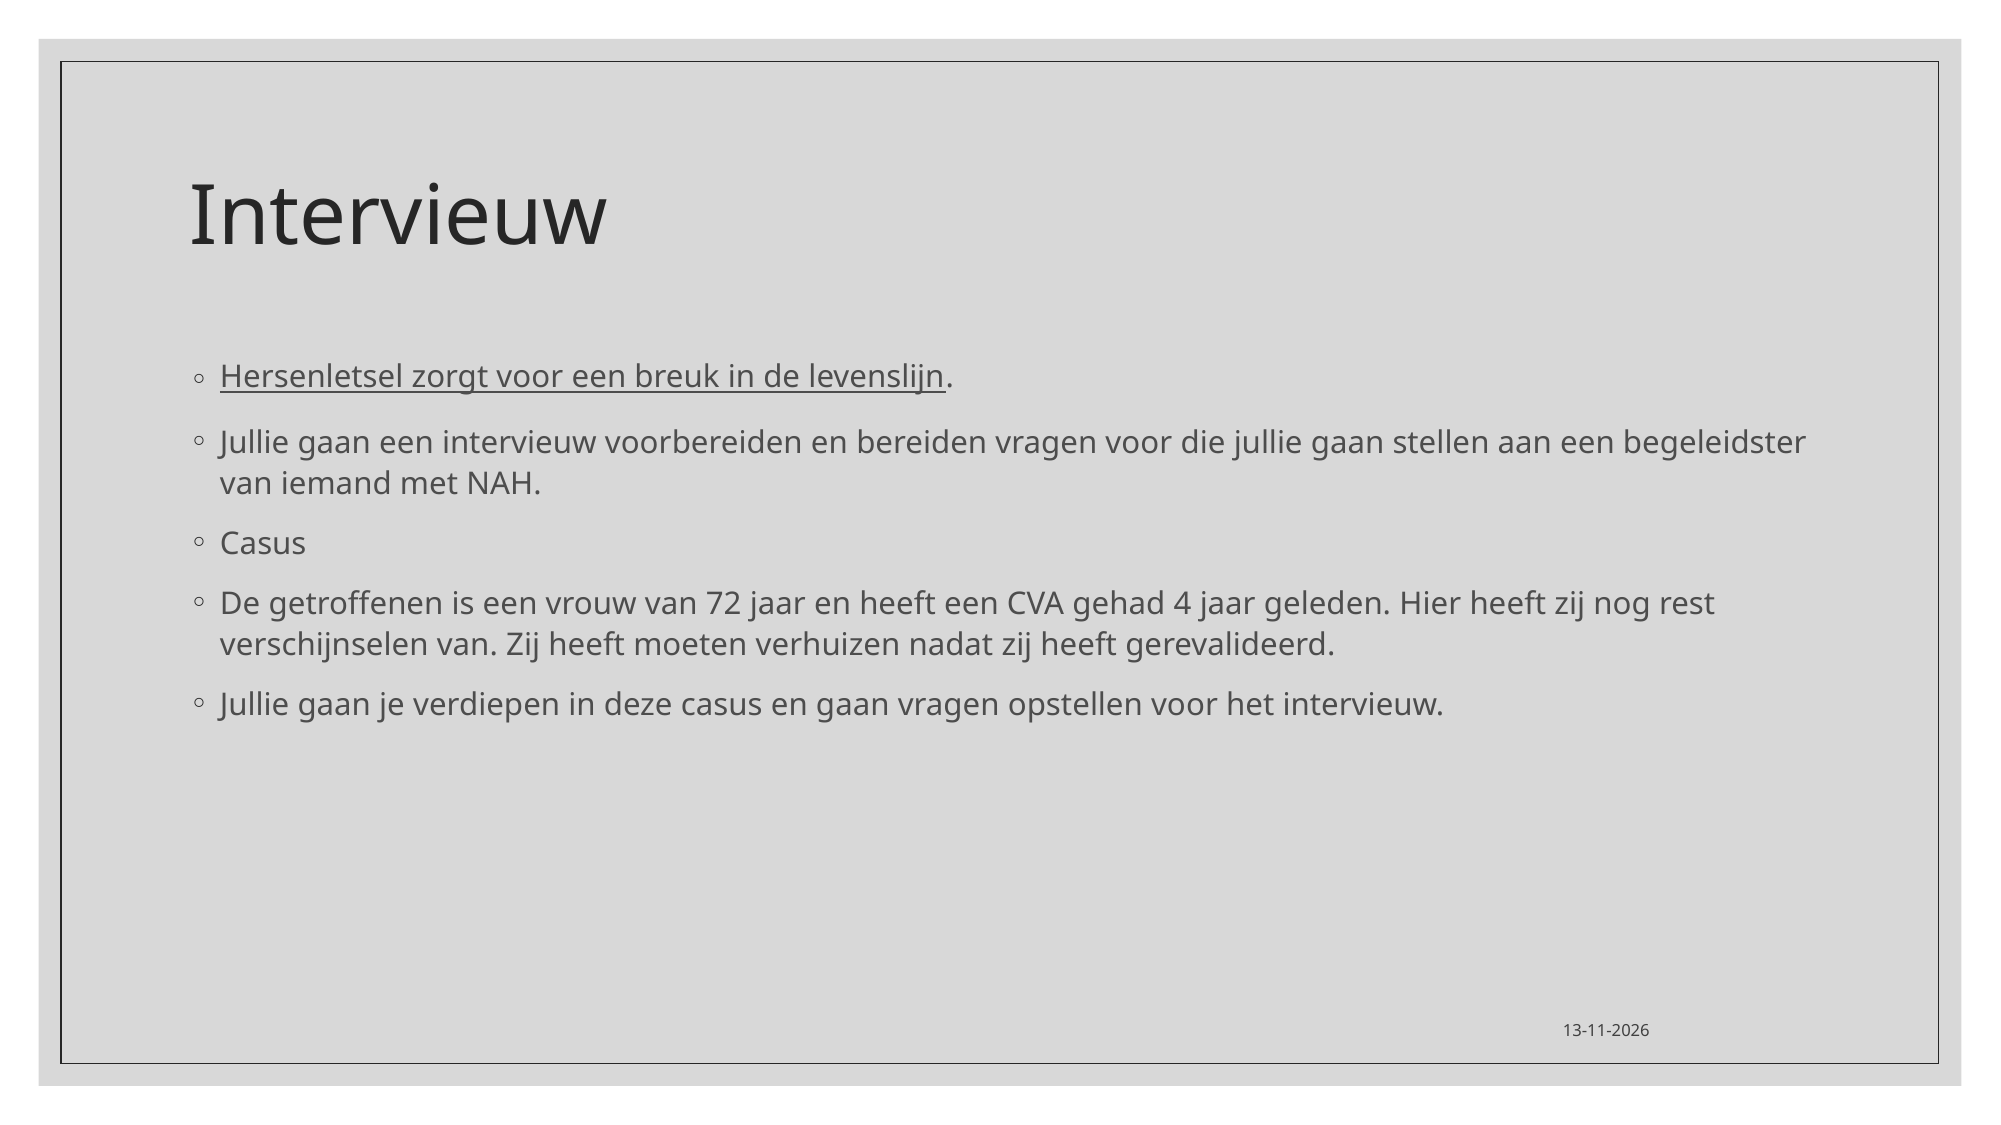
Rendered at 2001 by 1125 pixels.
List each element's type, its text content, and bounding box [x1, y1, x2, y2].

list Hersenletsel zorgt voor een breuk in de levenslijn. Jullie gaan een intervieuw voorbereiden en bereiden vragen voor die jullie gaan stellen aan een begeleidster van iemand met NAH. Casus De getroffenen is een vrouw van 72 jaar en heeft een CVA gehad 4 jaar geleden. Hier heeft zij nog rest verschijnselen van. Zij heeft moeten verhuizen nadat zij heeft gerevalideerd. Jullie gaan je verdiepen in deze casus en gaan vragen opstellen voor het intervieuw. [174, 345, 1825, 977]
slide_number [1190, 990, 1665, 1050]
title Intervieuw [174, 105, 1825, 331]
